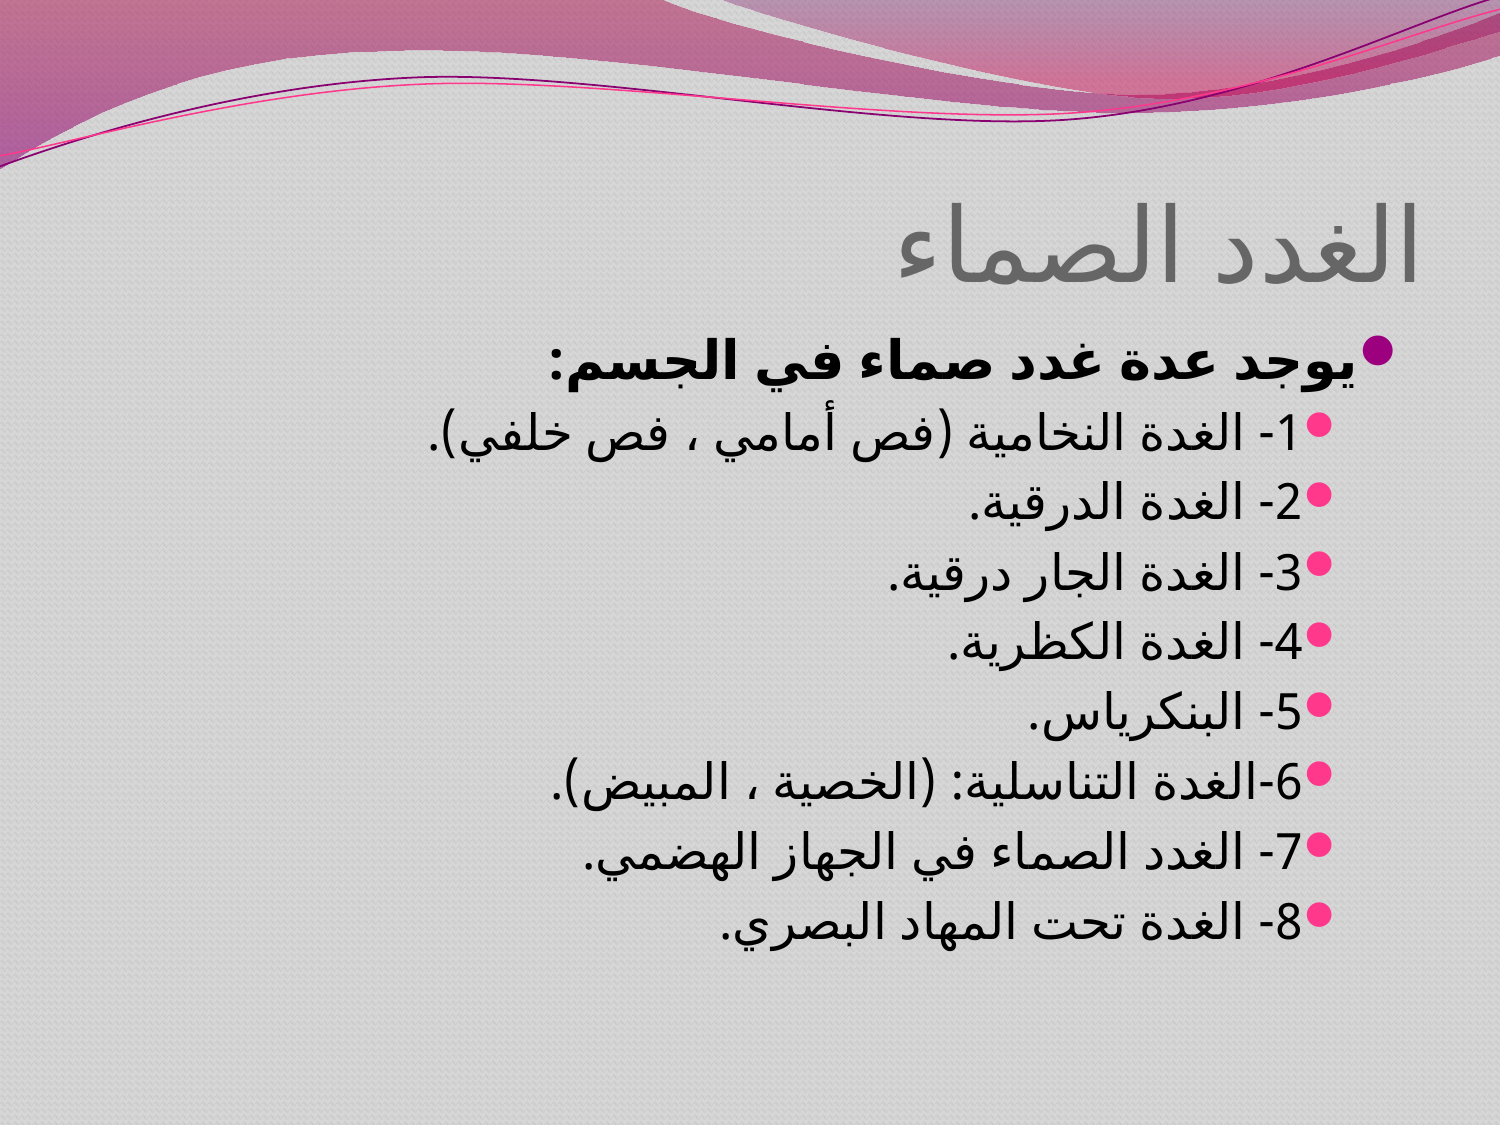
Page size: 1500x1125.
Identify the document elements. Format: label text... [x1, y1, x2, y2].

list يوجد عدة غدد صماء في الجسم: 1- الغدة النخامية (فص أمامي ، فص خلفي). 2- الغدة الدرقية. 3- الغدة الجار درقية. 4- الغدة الكظرية. 5- البنكرياس. 6-الغدة التناسلية: (الخصية ، المبيض). 7- الغدد الصماء في الجهاز الهضمي. 8- الغدة تحت المهاد البصري. [75, 317, 1425, 1038]
title الغدد الصماء [75, 115, 1425, 303]
